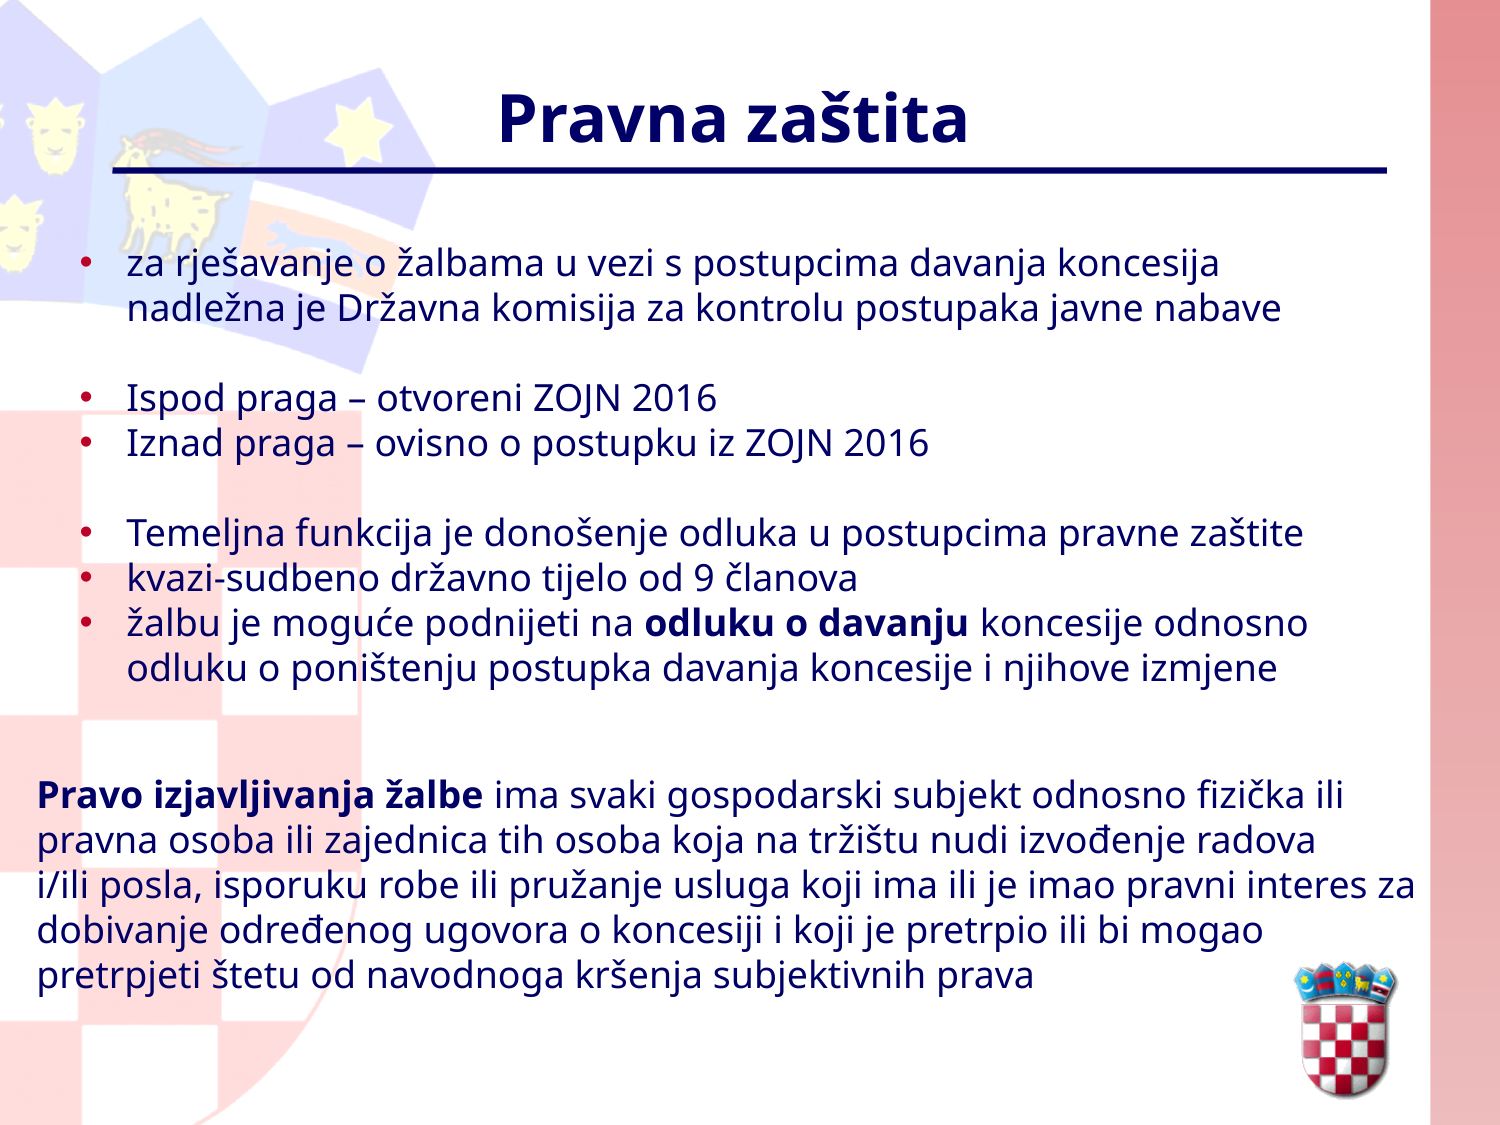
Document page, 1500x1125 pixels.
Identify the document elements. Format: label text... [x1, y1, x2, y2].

title Pravna zaštita [112, 77, 1388, 154]
picture [1293, 1003, 1399, 1100]
text_box Pravo izjavljivanja žalbe ima svaki gospodarski subjekt odnosno fizička ili pravna osoba ili zajednica tih osoba koja na tržištu nudi izvođenje radova i/ili posla, isporuku robe ili pružanje usluga koji ima ili je imao pravni interes za dobivanje određenog ugovora o koncesiji i koji je pretrpio ili bi mogao pretrpjeti štetu od navodnoga kršenja subjektivnih prava [21, 763, 1443, 1003]
text_box za rješavanje o žalbama u vezi s postupcima davanja koncesija nadležna je Državna komisija za kontrolu postupaka javne nabave Ispod praga – otvoreni ZOJN 2016 Iznad praga – ovisno o postupku iz ZOJN 2016 Temeljna funkcija je donošenje odluka u postupcima pravne zaštite kvazi-sudbeno državno tijelo od 9 članova žalbu je moguće podnijeti na odluku o davanju koncesije odnosno odluku o poništenju postupka davanja koncesije i njihove izmjene [64, 231, 1341, 742]
